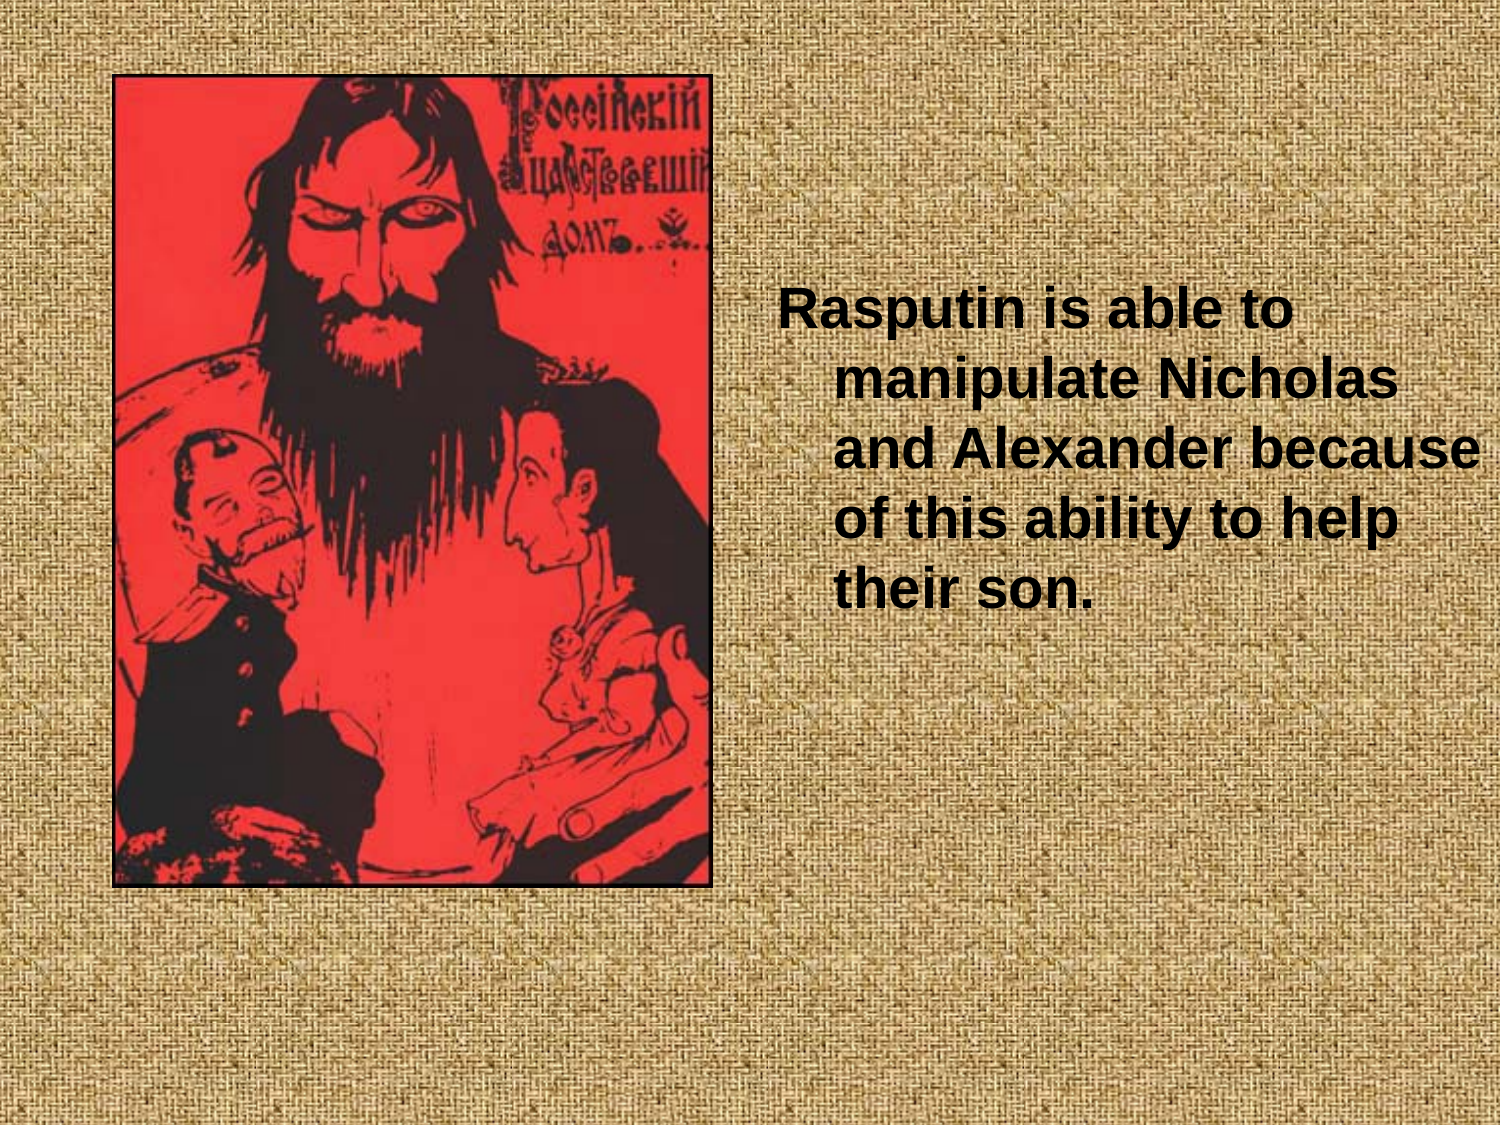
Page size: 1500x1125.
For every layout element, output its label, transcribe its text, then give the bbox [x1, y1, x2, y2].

list Rasputin is able to manipulate Nicholas and Alexander because of this ability to help their son. [762, 262, 1500, 1125]
picture [0, 0, 1500, 1125]
